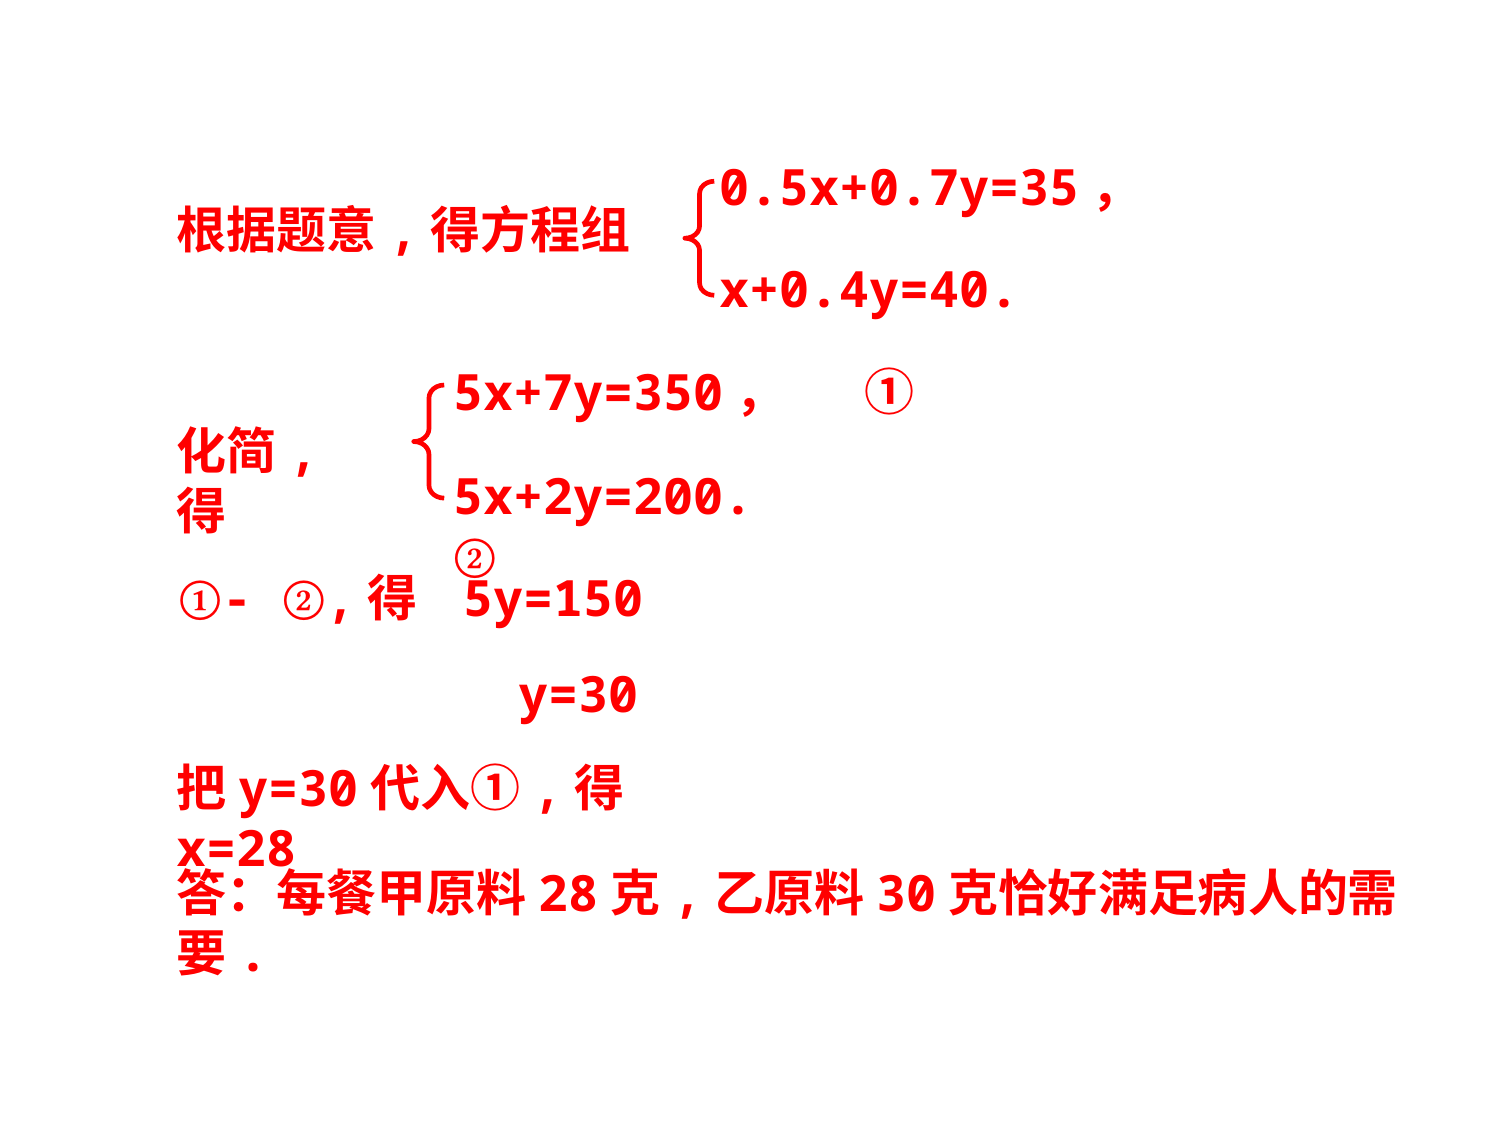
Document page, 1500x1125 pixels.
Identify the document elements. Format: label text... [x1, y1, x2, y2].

text_box x+0.4y=40. [704, 250, 1207, 326]
text_box y=30 [503, 655, 740, 730]
text_box 把y=30代入①,得x=28 [161, 748, 723, 854]
text_box 0.5x+0.7y=35， [704, 148, 1207, 223]
text_box 5x+2y=200. ② [438, 456, 1000, 592]
text_box [413, 385, 445, 499]
text_box [684, 181, 715, 296]
text_box 答：每餐甲原料28克,乙原料30克恰好满足病人的需要. [161, 854, 1436, 989]
text_box 化简,得 [161, 411, 369, 547]
text_box ①- ②,得 5y=150 [163, 558, 725, 634]
text_box 5x+7y=350， ① [438, 352, 1000, 428]
text_box 根据题意,得方程组 [161, 191, 676, 267]
